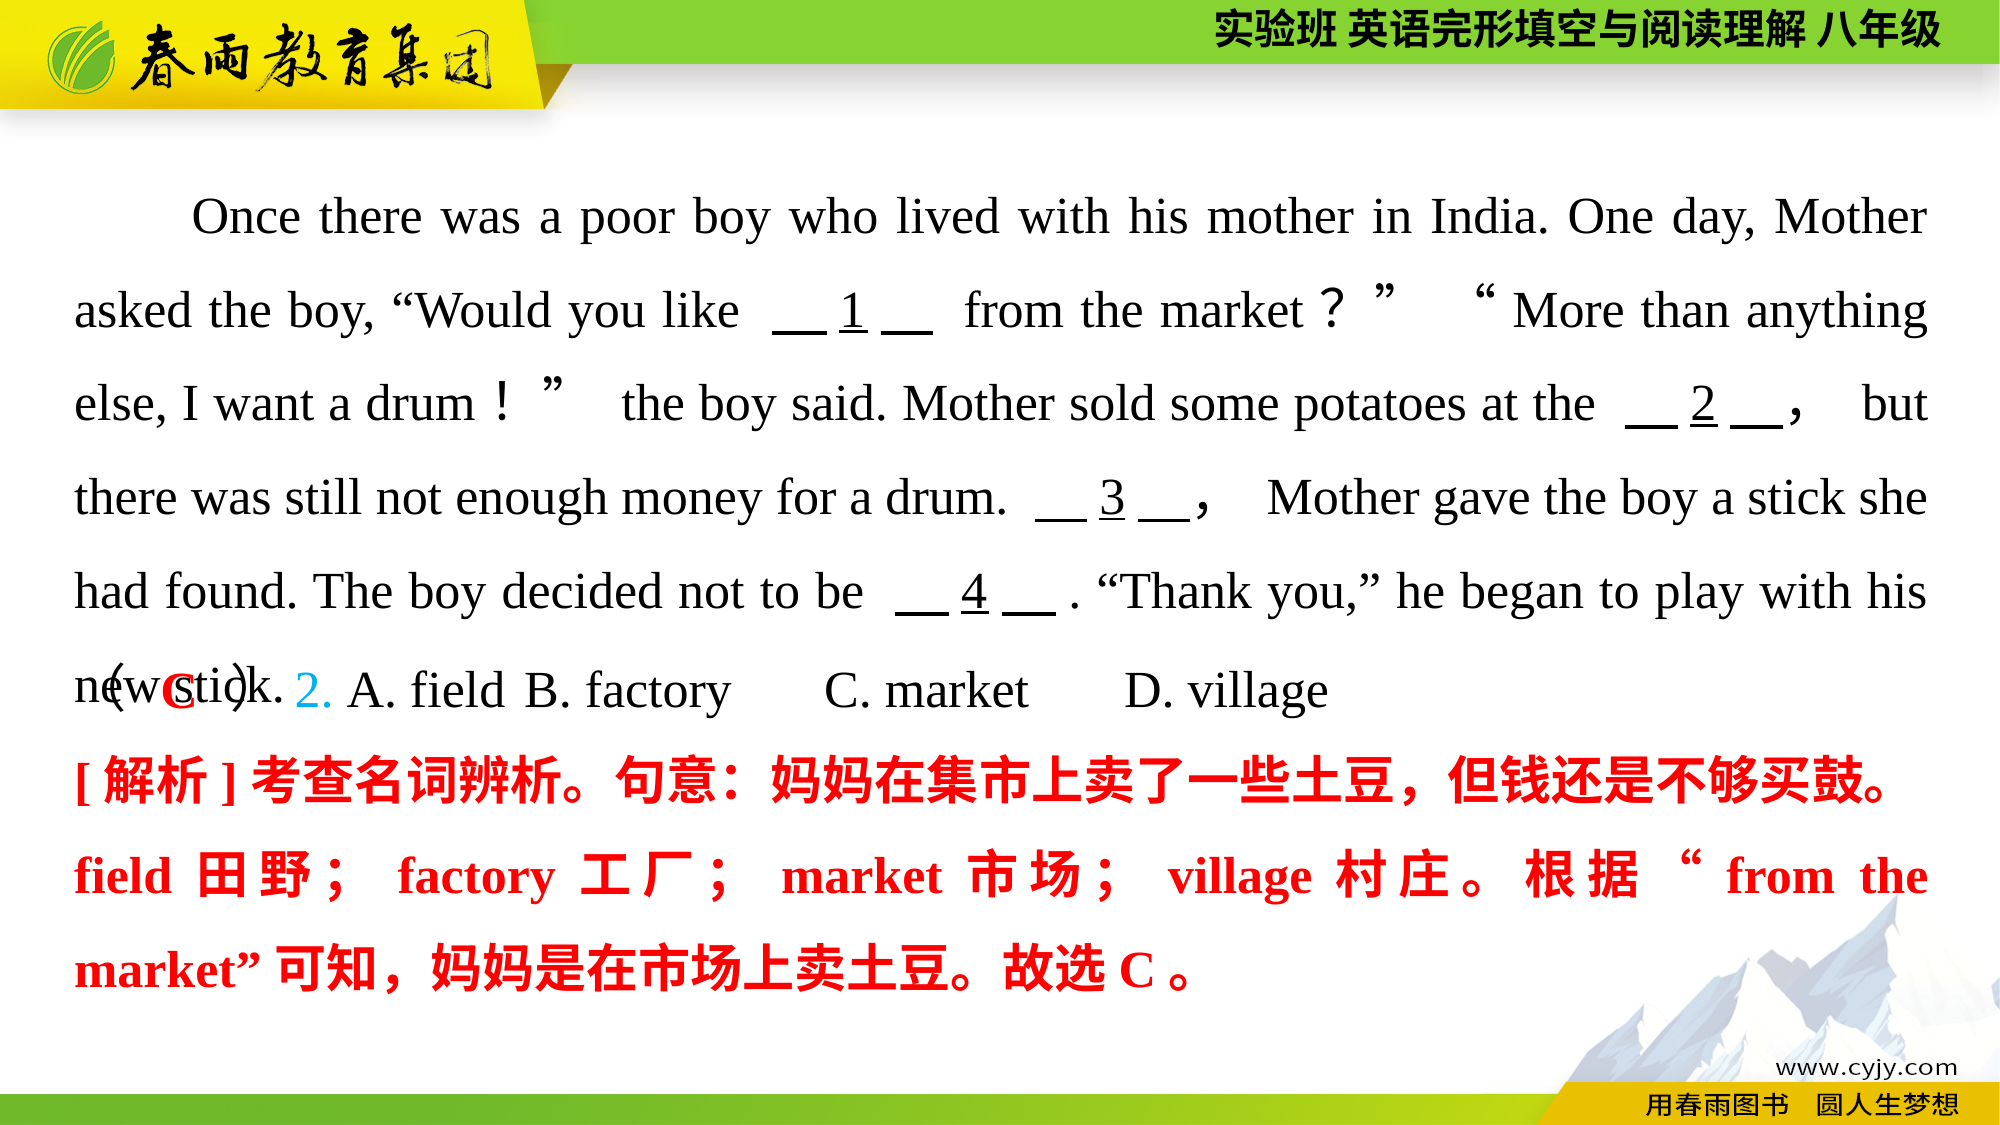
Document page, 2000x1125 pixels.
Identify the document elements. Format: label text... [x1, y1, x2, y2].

text_box [解析]考查名词辨析。句意：妈妈在集市上卖了一些土豆，但钱还是不够买鼓。field田野；factory工厂；market市场；village村庄。根据“from the market”可知，妈妈是在市场上卖土豆。故选C。 [59, 708, 1944, 1006]
list Once there was a poor boy who lived with his mother in India. One day, Mother asked the boy, “Would you like 1 from the market？” “More than anything else, I want a drum！” the boy said. Mother sold some potatoes at the 2 ， but there was still not enough money for a drum. 3 ， Mother gave the boy a stick she had found. The boy decided not to be 4 . “Thank you,” he began to play with his new stick. [59, 142, 1944, 617]
text_box （ ）2. A. field B. factory C. market D. village [59, 617, 1944, 708]
picture [0, 0, 2000, 1125]
text_box C [145, 618, 213, 708]
